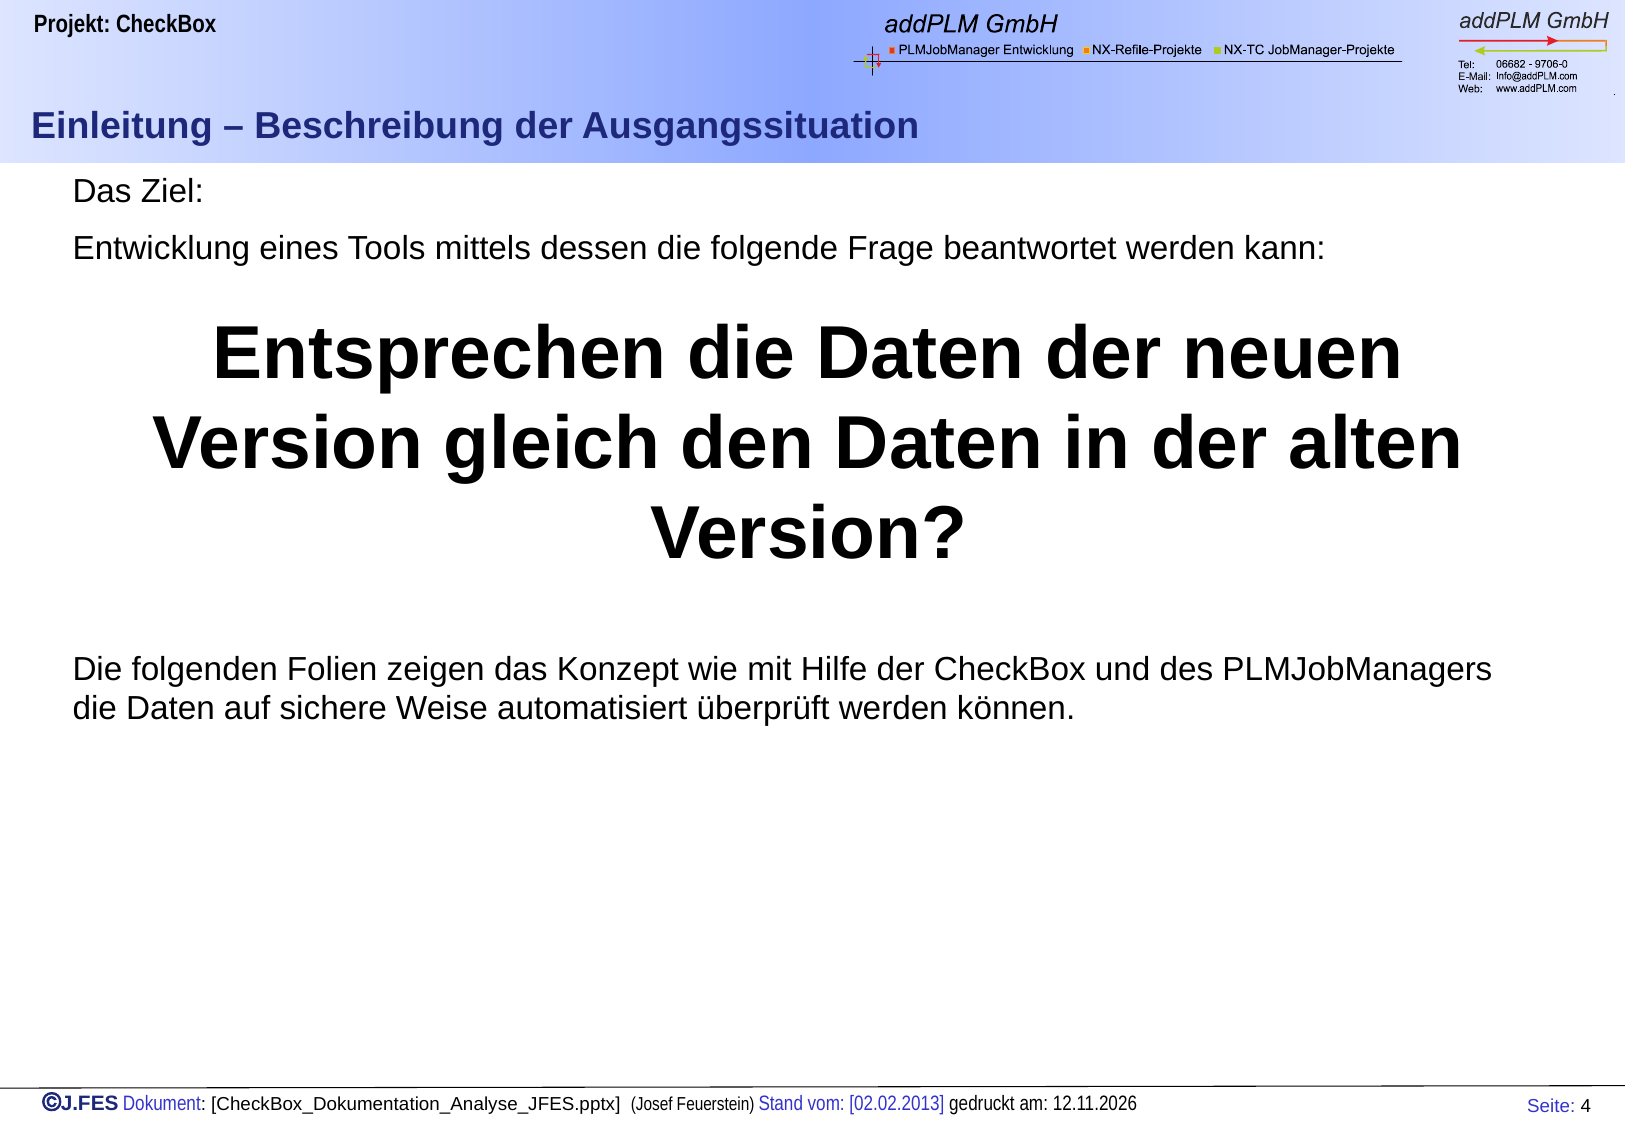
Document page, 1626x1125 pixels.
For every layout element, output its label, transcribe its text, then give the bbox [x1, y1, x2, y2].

title Einleitung – Beschreibung der Ausgangssituation [30, 73, 1600, 138]
text_box Das Ziel: Entwicklung eines Tools mittels dessen die folgende Frage beantwortet werden kann: Entsprechen die Daten der neuen Version gleich den Daten in der alten Version? Die folgenden Folien zeigen das Konzept wie mit Hilfe der CheckBox und des PLMJobManagers die Daten auf sichere Weise automatisiert überprüft werden können. [57, 161, 1560, 734]
